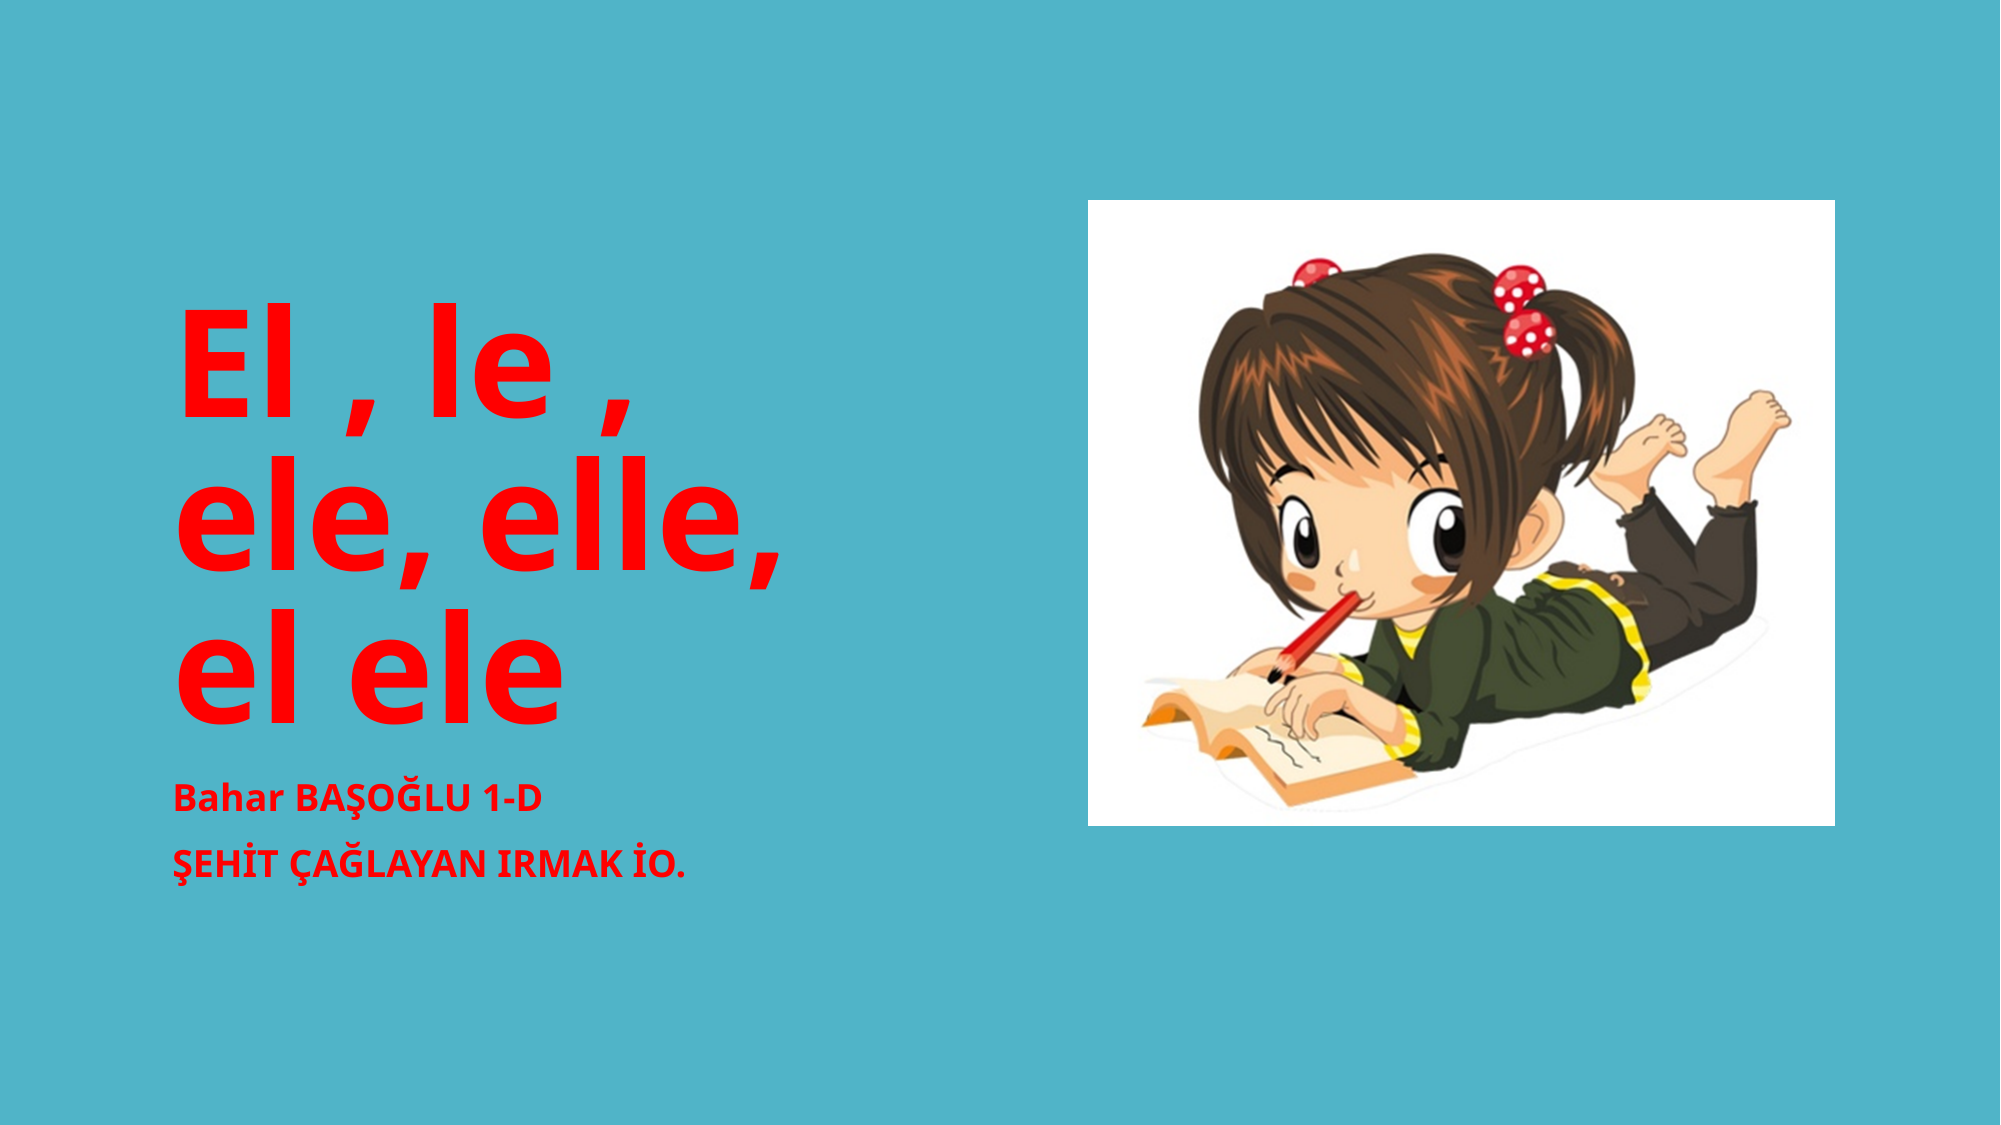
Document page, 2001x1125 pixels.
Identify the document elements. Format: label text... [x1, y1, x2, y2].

subtitle El , le , ele, elle, el ele Bahar BAŞOĞLU 1-D ŞEHİT ÇAĞLAYAN IRMAK İO. [157, 287, 914, 558]
picture [1088, 199, 1835, 826]
